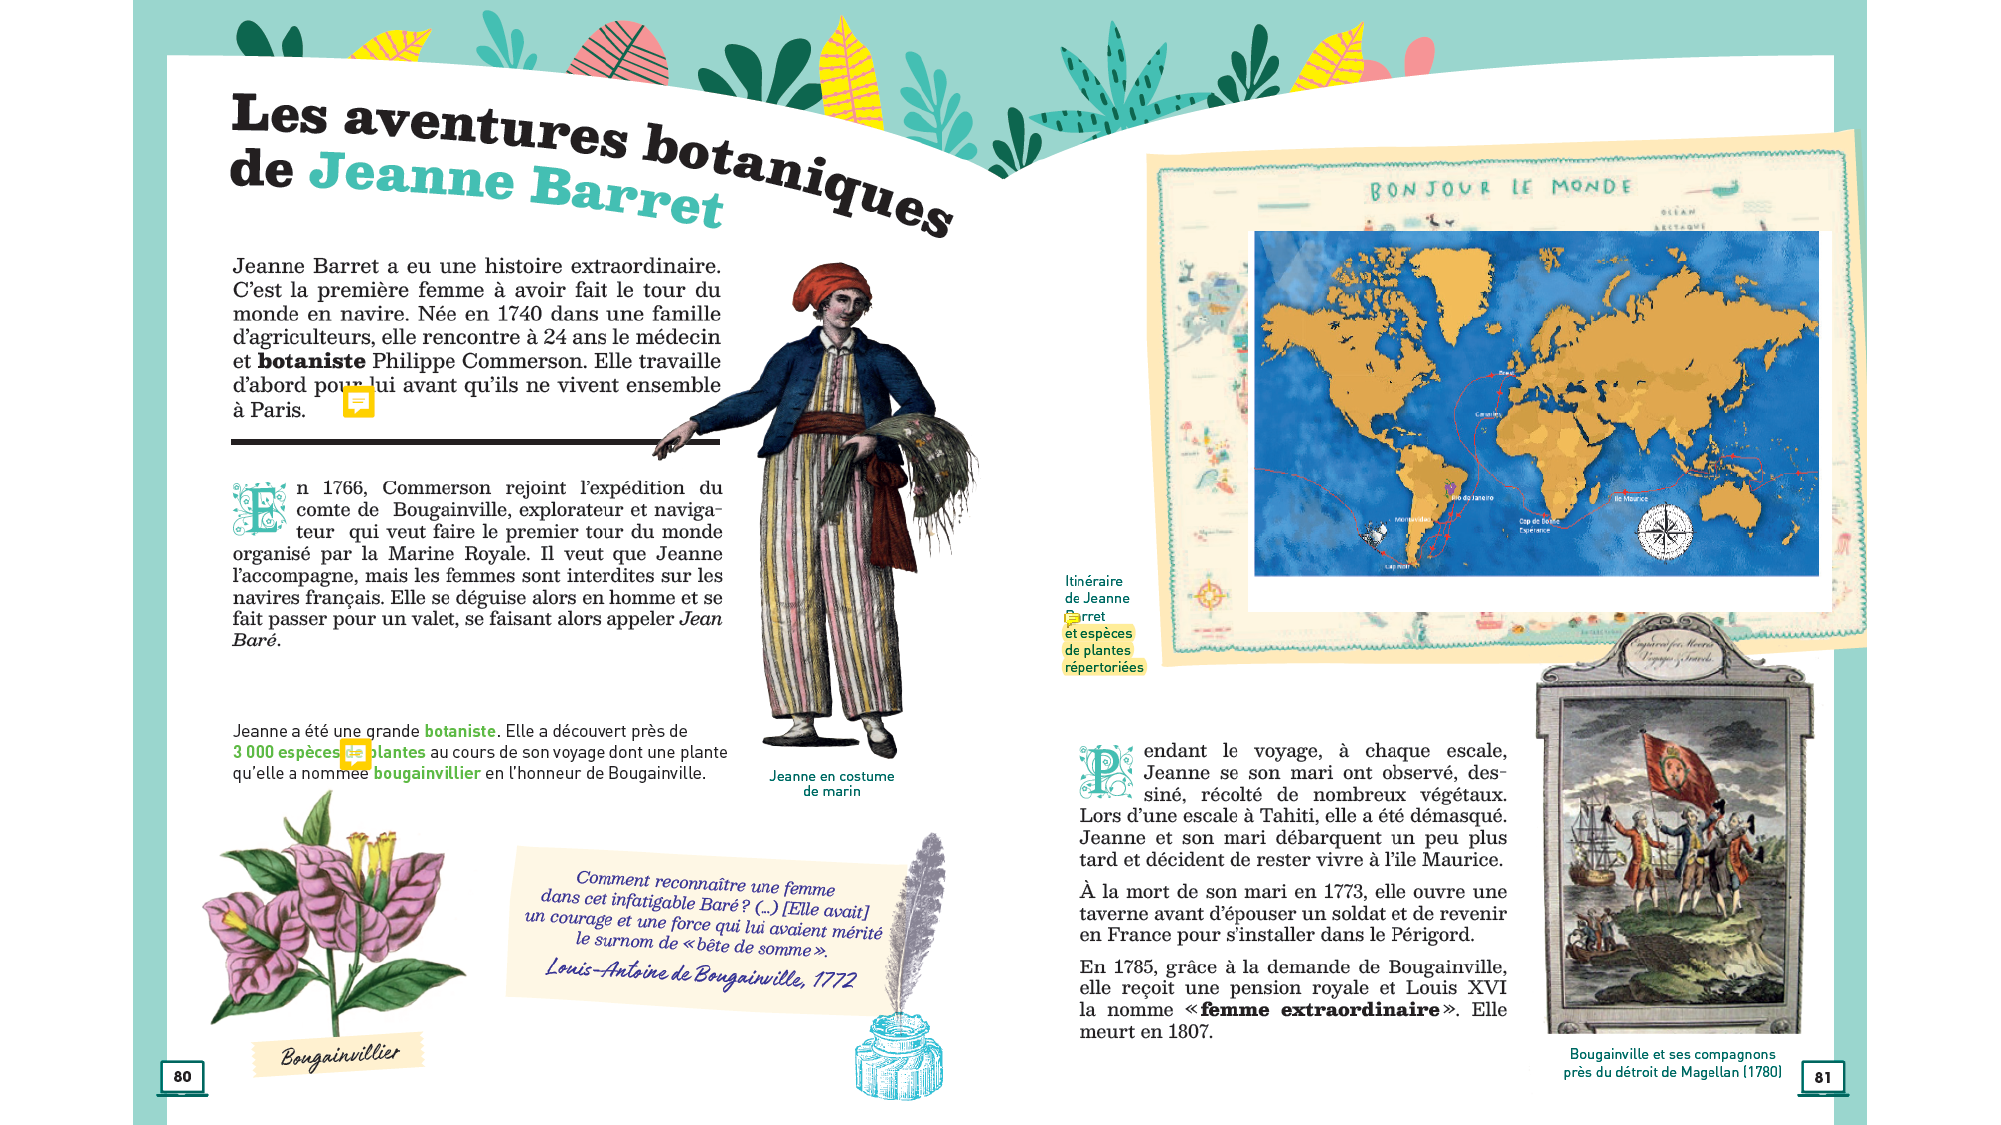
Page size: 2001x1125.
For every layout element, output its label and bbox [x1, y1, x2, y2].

picture [133, 0, 1867, 1125]
